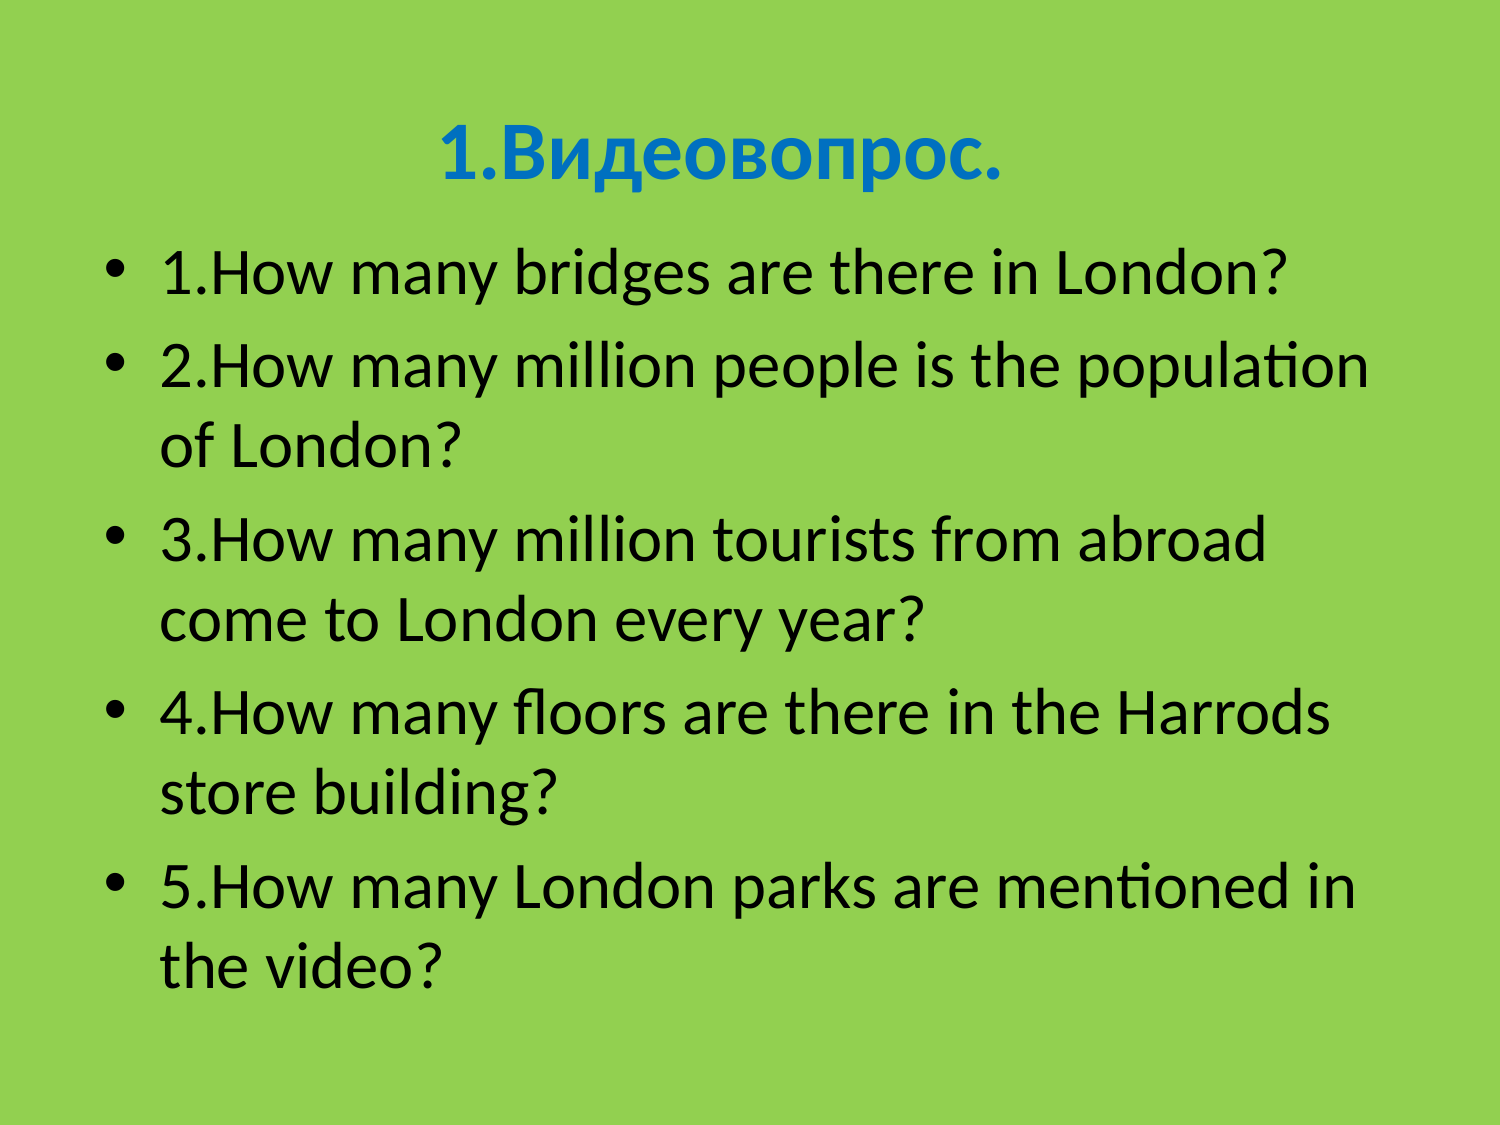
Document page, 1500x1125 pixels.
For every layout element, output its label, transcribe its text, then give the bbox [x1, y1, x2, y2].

title 1.Видеовопрос. [64, 0, 1415, 293]
list 1.How many bridges are there in London? 2.How many million people is the population of London? 3.How many million tourists from abroad come to London every year? 4.How many floors are there in the Harrods store building? 5.How many London parks are mentioned in the video? [88, 219, 1439, 1099]
